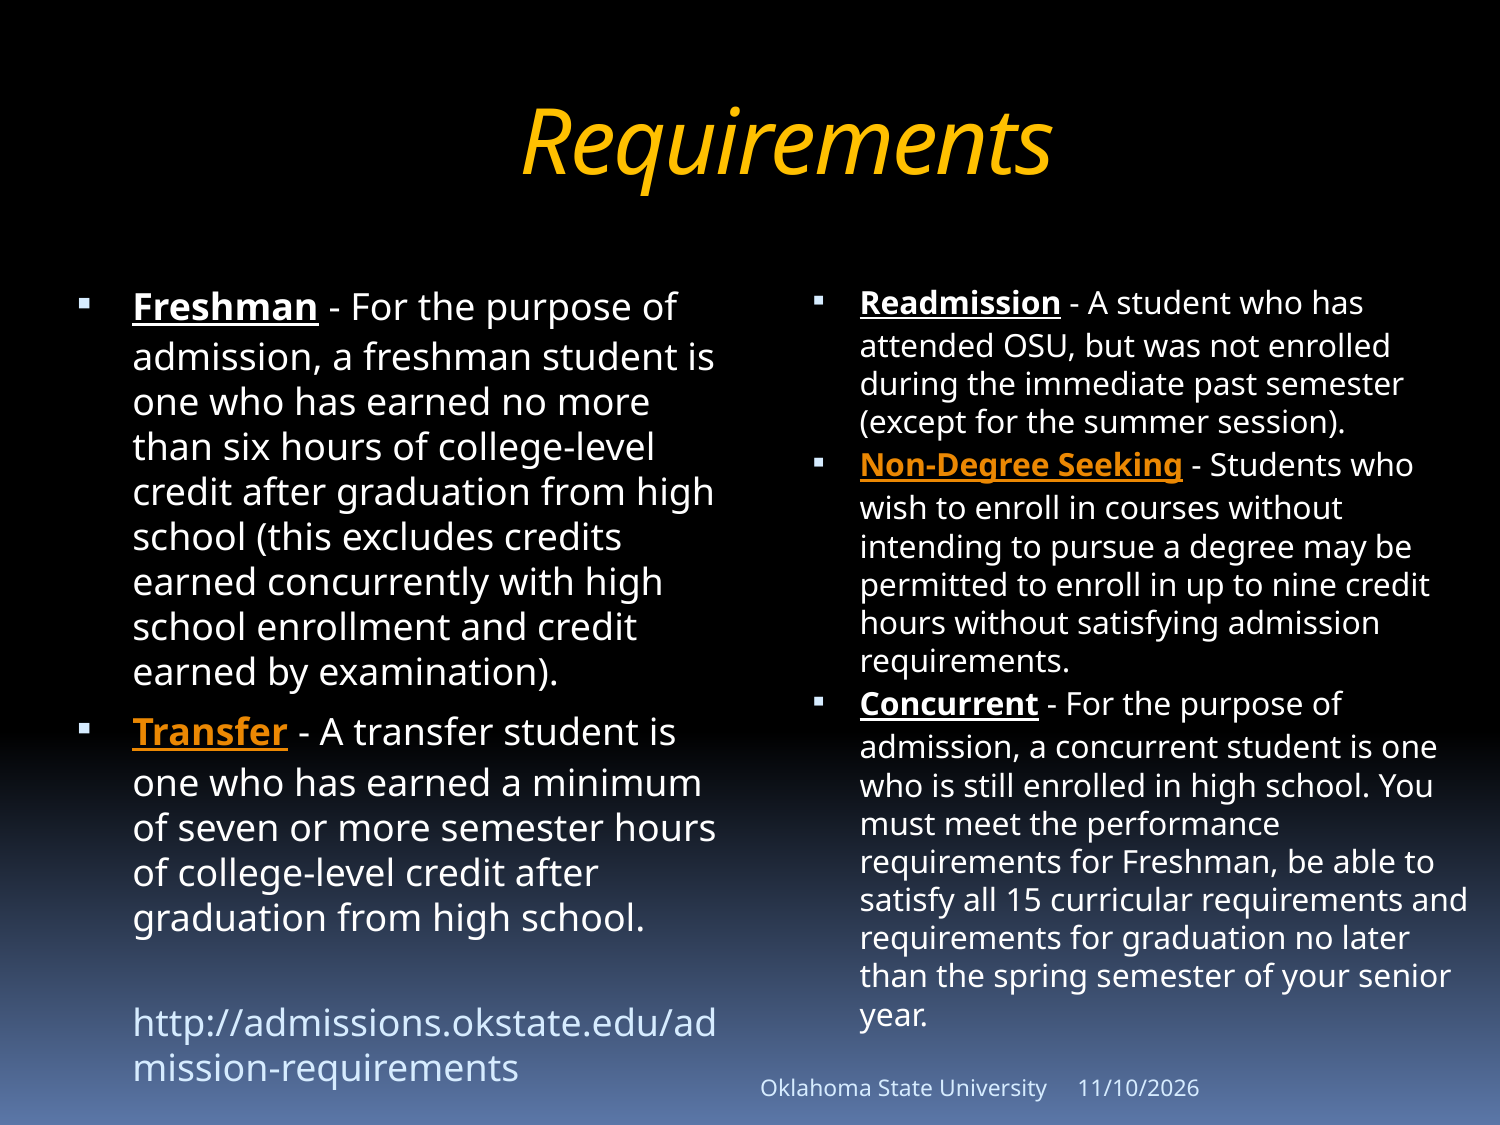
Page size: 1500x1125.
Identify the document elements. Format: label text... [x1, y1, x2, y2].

title Requirements [75, 75, 1500, 213]
list Readmission - A student who has attended OSU, but was not enrolled during the immediate past semester (except for the summer session). Non-Degree Seeking - Students who wish to enroll in courses without intending to pursue a degree may be permitted to enroll in up to nine credit hours without satisfying admission requirements. Concurrent - For the purpose of admission, a concurrent student is one who is still enrolled in high school. You must meet the performance requirements for Freshman, be able to satisfy all 15 curricular requirements and requirements for graduation no later than the spring semester of your senior year. [787, 275, 1500, 1050]
list Freshman - For the purpose of admission, a freshman student is one who has earned no more than six hours of college-level credit after graduation from high school (this excludes credits earned concurrently with high school enrollment and credit earned by examination). Transfer - A transfer student is one who has earned a minimum of seven or more semester hours of college-level credit after graduation from high school. http://admissions.okstate.edu/admission-requirements [50, 275, 738, 1050]
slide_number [1063, 1052, 1413, 1113]
footer Oklahoma State University [150, 1052, 1063, 1113]
